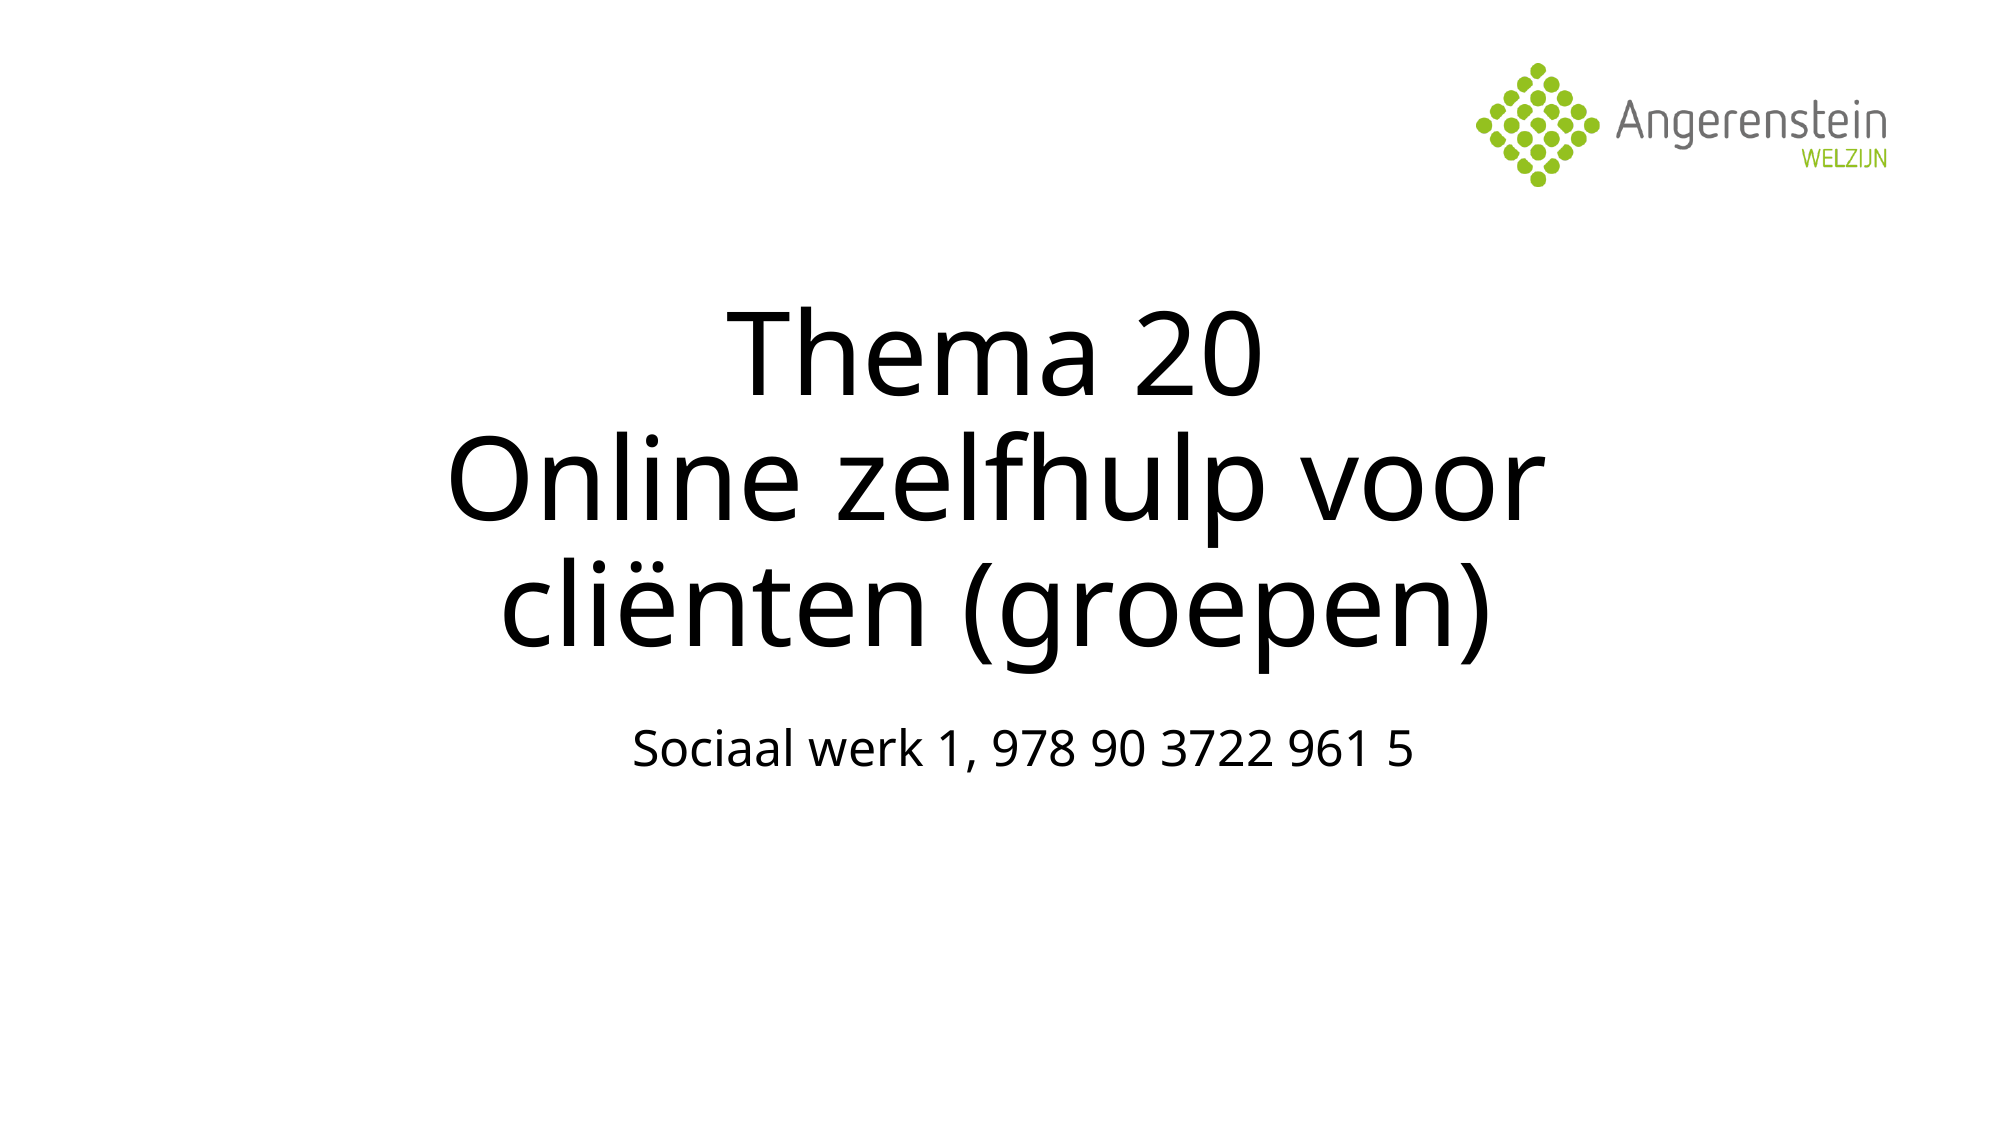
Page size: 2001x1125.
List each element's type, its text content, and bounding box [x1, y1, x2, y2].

title Thema 20 Online zelfhulp voor cliënten (groepen) [246, 287, 1747, 679]
subtitle Sociaal werk 1, 978 90 3722 961 5 [273, 715, 1774, 832]
picture [1476, 63, 1889, 187]
